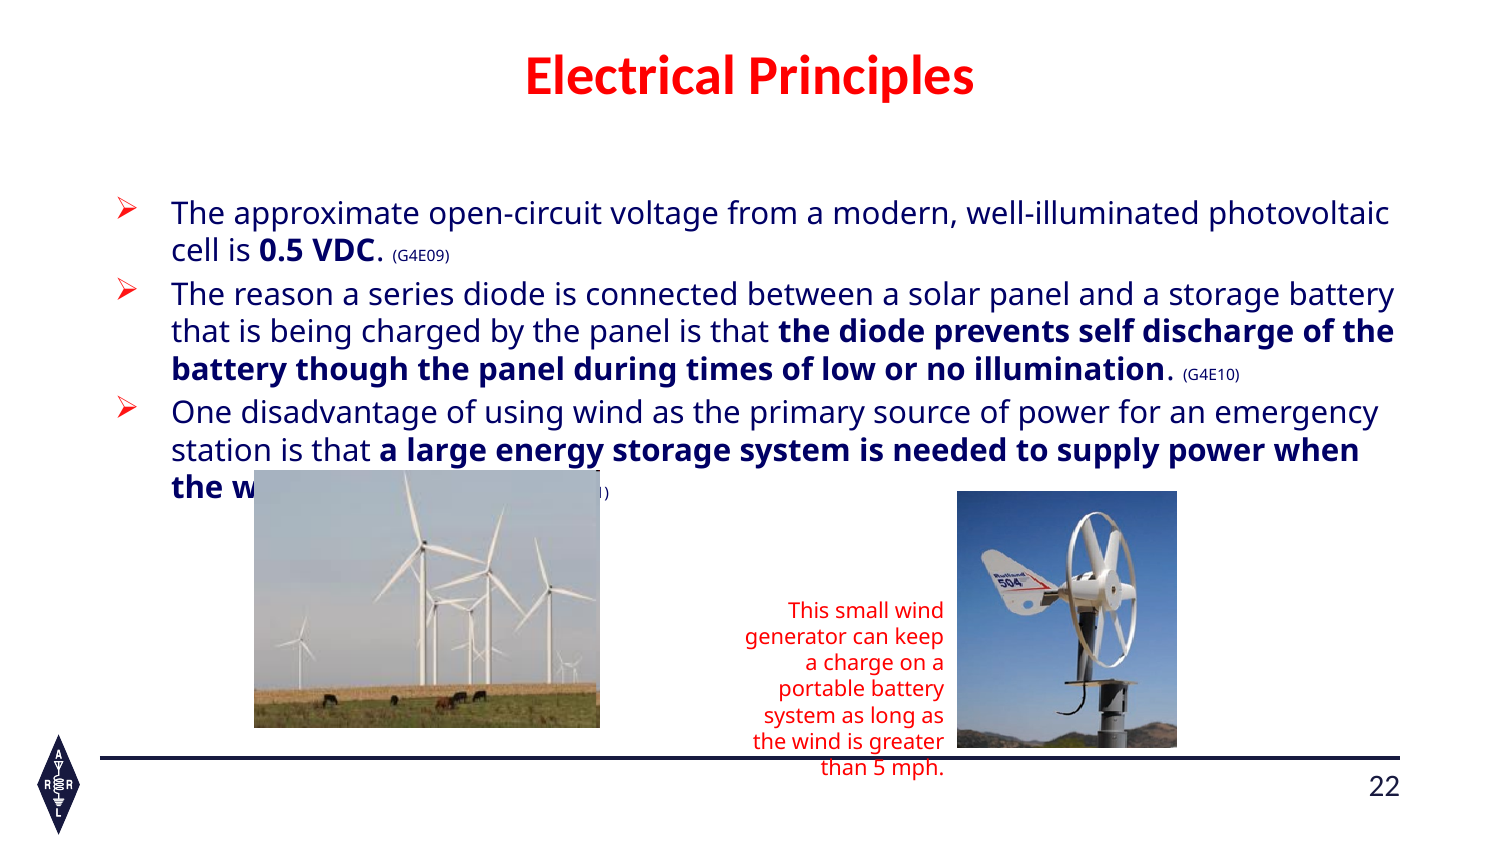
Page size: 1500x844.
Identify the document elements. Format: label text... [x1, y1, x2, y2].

text_box This small wind generator can keep a charge on a portable battery system as long as the wind is greater than 5 mph. [724, 590, 956, 786]
picture [254, 470, 600, 728]
title Electrical Principles [218, 32, 1282, 139]
text_box The approximate open-circuit voltage from a modern, well-illuminated photovoltaic cell is 0.5 VDC. (G4E09) The reason a series diode is connected between a solar panel and a storage battery that is being charged by the panel is that the diode prevents self discharge of the battery though the panel during times of low or no illumination. (G4E10) One disadvantage of using wind as the primary source of power for an emergency station is that a large energy storage system is needed to supply power when the wind is not blowing. (G4E11) [99, 185, 1432, 797]
slide_number 22 [1302, 761, 1400, 807]
picture [37, 734, 80, 835]
picture [957, 490, 1179, 748]
